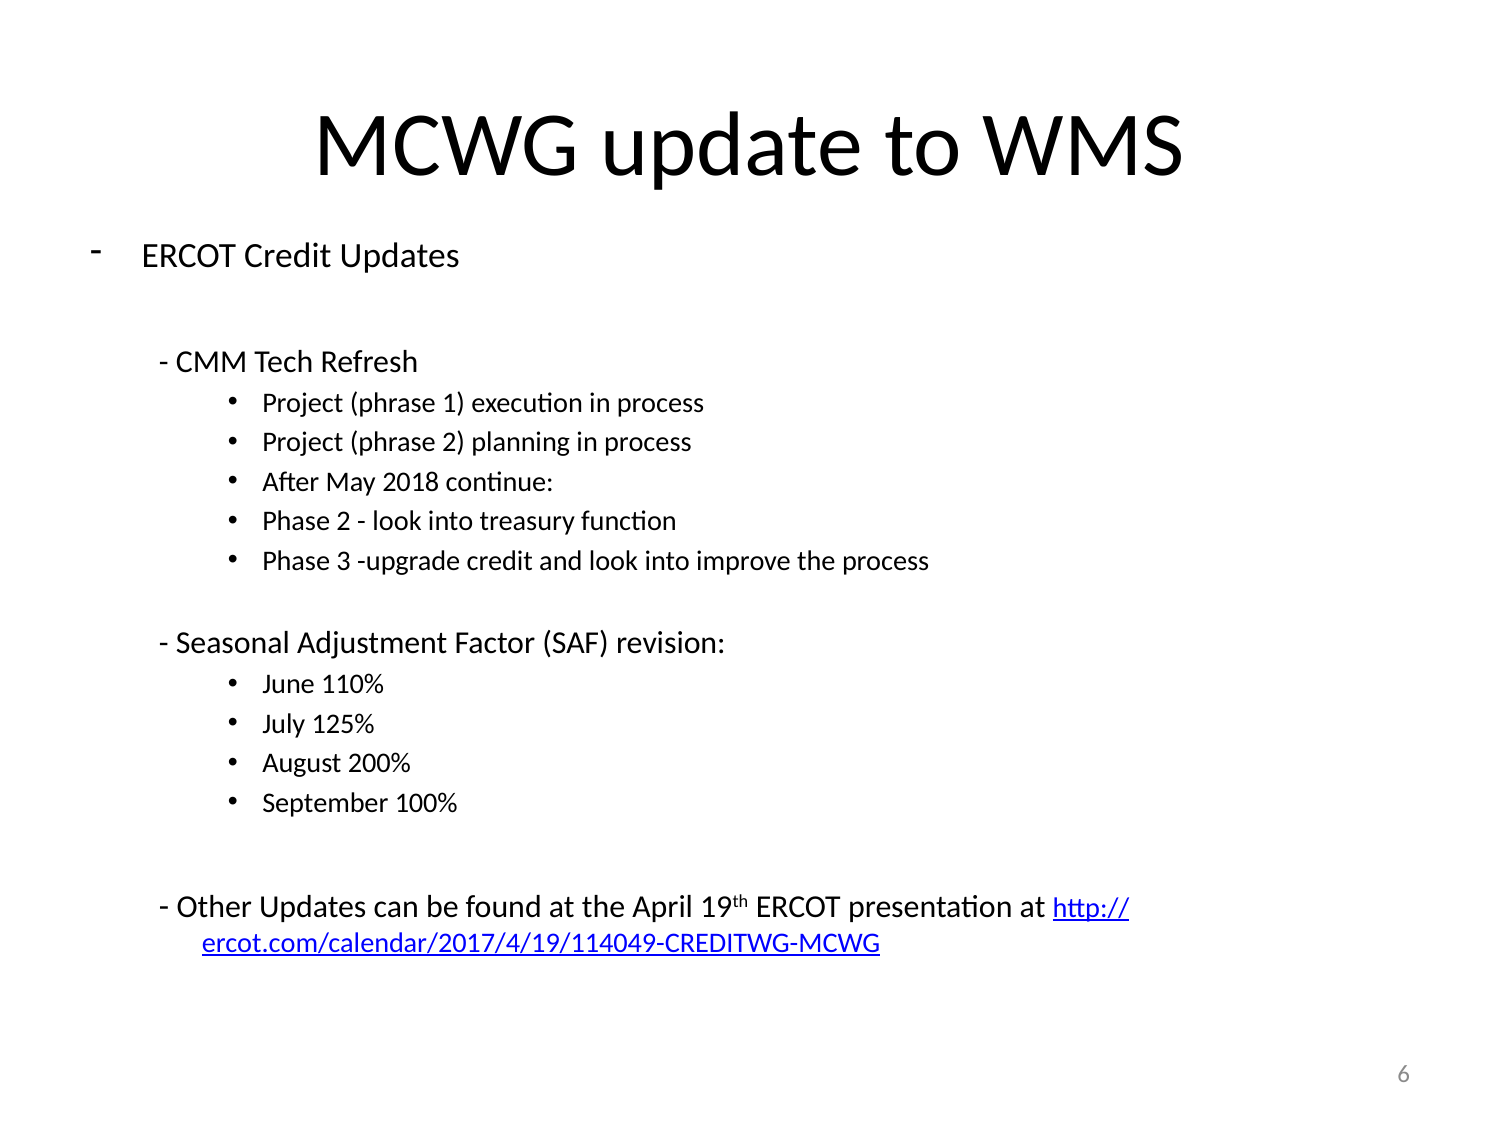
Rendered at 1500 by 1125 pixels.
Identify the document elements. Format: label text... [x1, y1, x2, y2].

title MCWG update to WMS [75, 45, 1425, 224]
list ERCOT Credit Updates - CMM Tech Refresh Project (phrase 1) execution in process Project (phrase 2) planning in process After May 2018 continue: Phase 2 - look into treasury function Phase 3 -upgrade credit and look into improve the process - Seasonal Adjustment Factor (SAF) revision: June 110% July 125% August 200% September 100% - Other Updates can be found at the April 19th ERCOT presentation at http://ercot.com/calendar/2017/4/19/114049-CREDITWG-MCWG [75, 224, 1425, 968]
slide_number 6 [1074, 1042, 1425, 1103]
